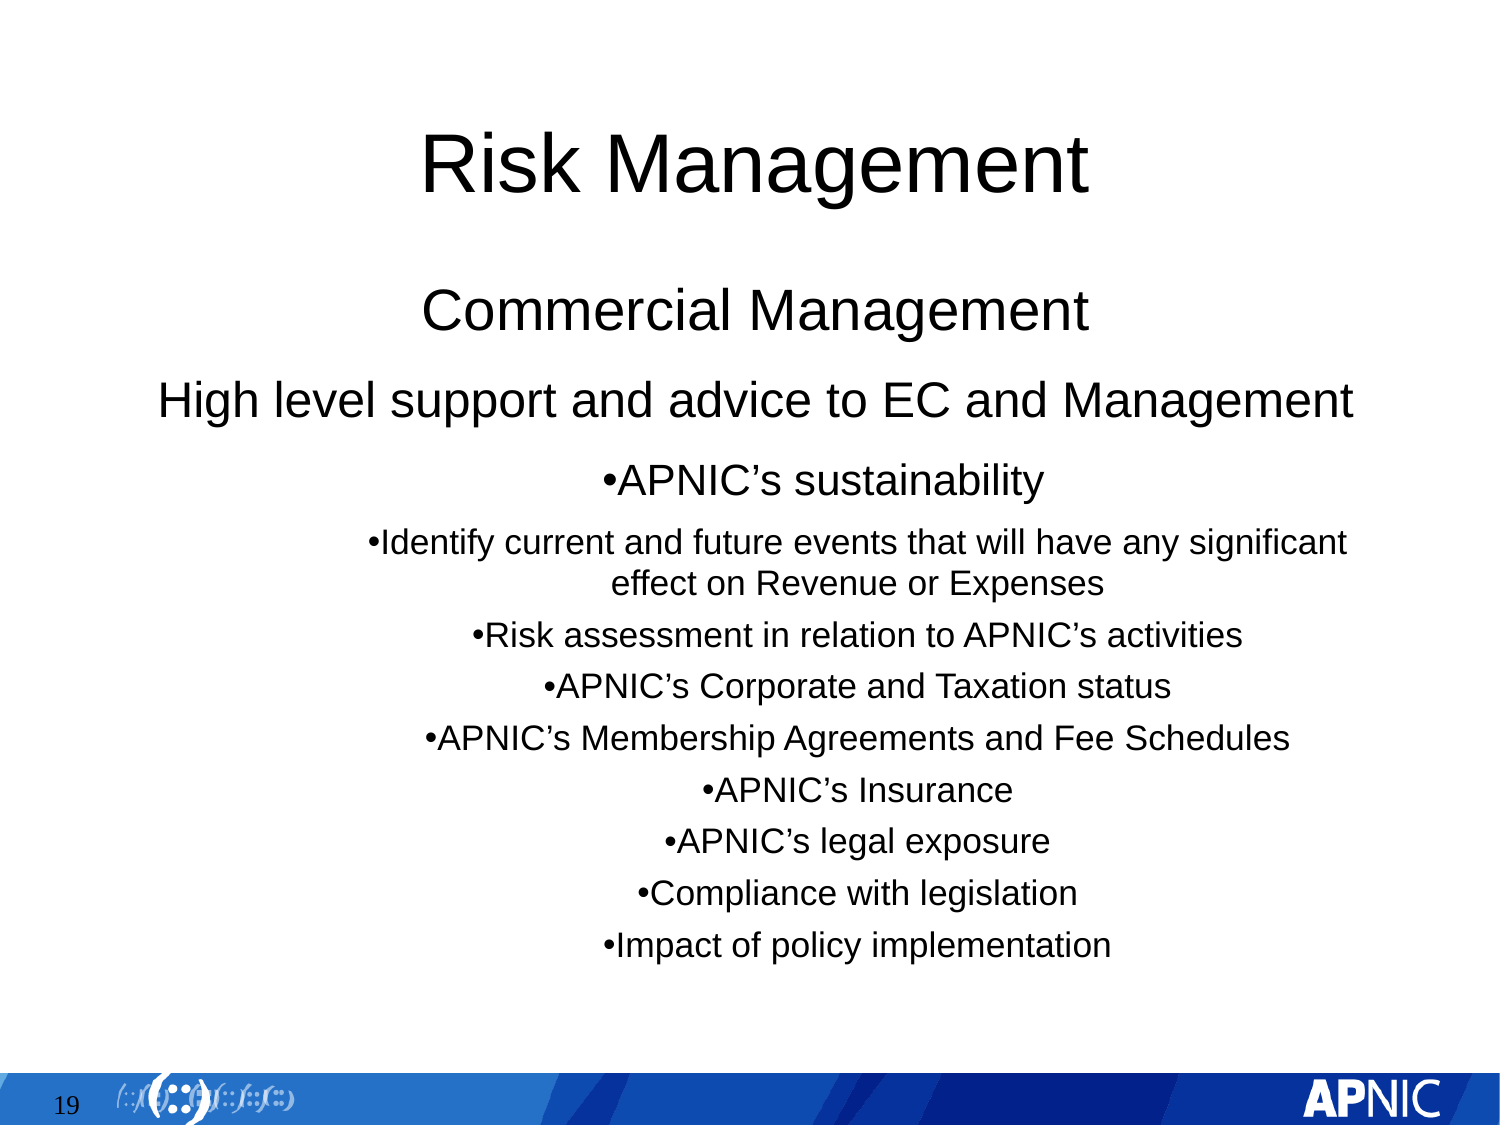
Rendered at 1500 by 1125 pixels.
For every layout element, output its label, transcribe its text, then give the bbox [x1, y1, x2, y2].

slide_number 19 [15, 1087, 81, 1119]
title Risk Management [116, 70, 1393, 259]
picture [0, 1069, 1500, 1125]
subtitle Commercial Management High level support and advice to EC and Management APNIC’s sustainability Identify current and future events that will have any significant effect on Revenue or Expenses Risk assessment in relation to APNIC’s activities APNIC’s Corporate and Taxation status APNIC’s Membership Agreements and Fee Schedules APNIC’s Insurance APNIC’s legal exposure Compliance with legislation Impact of policy implementation [116, 269, 1395, 1102]
